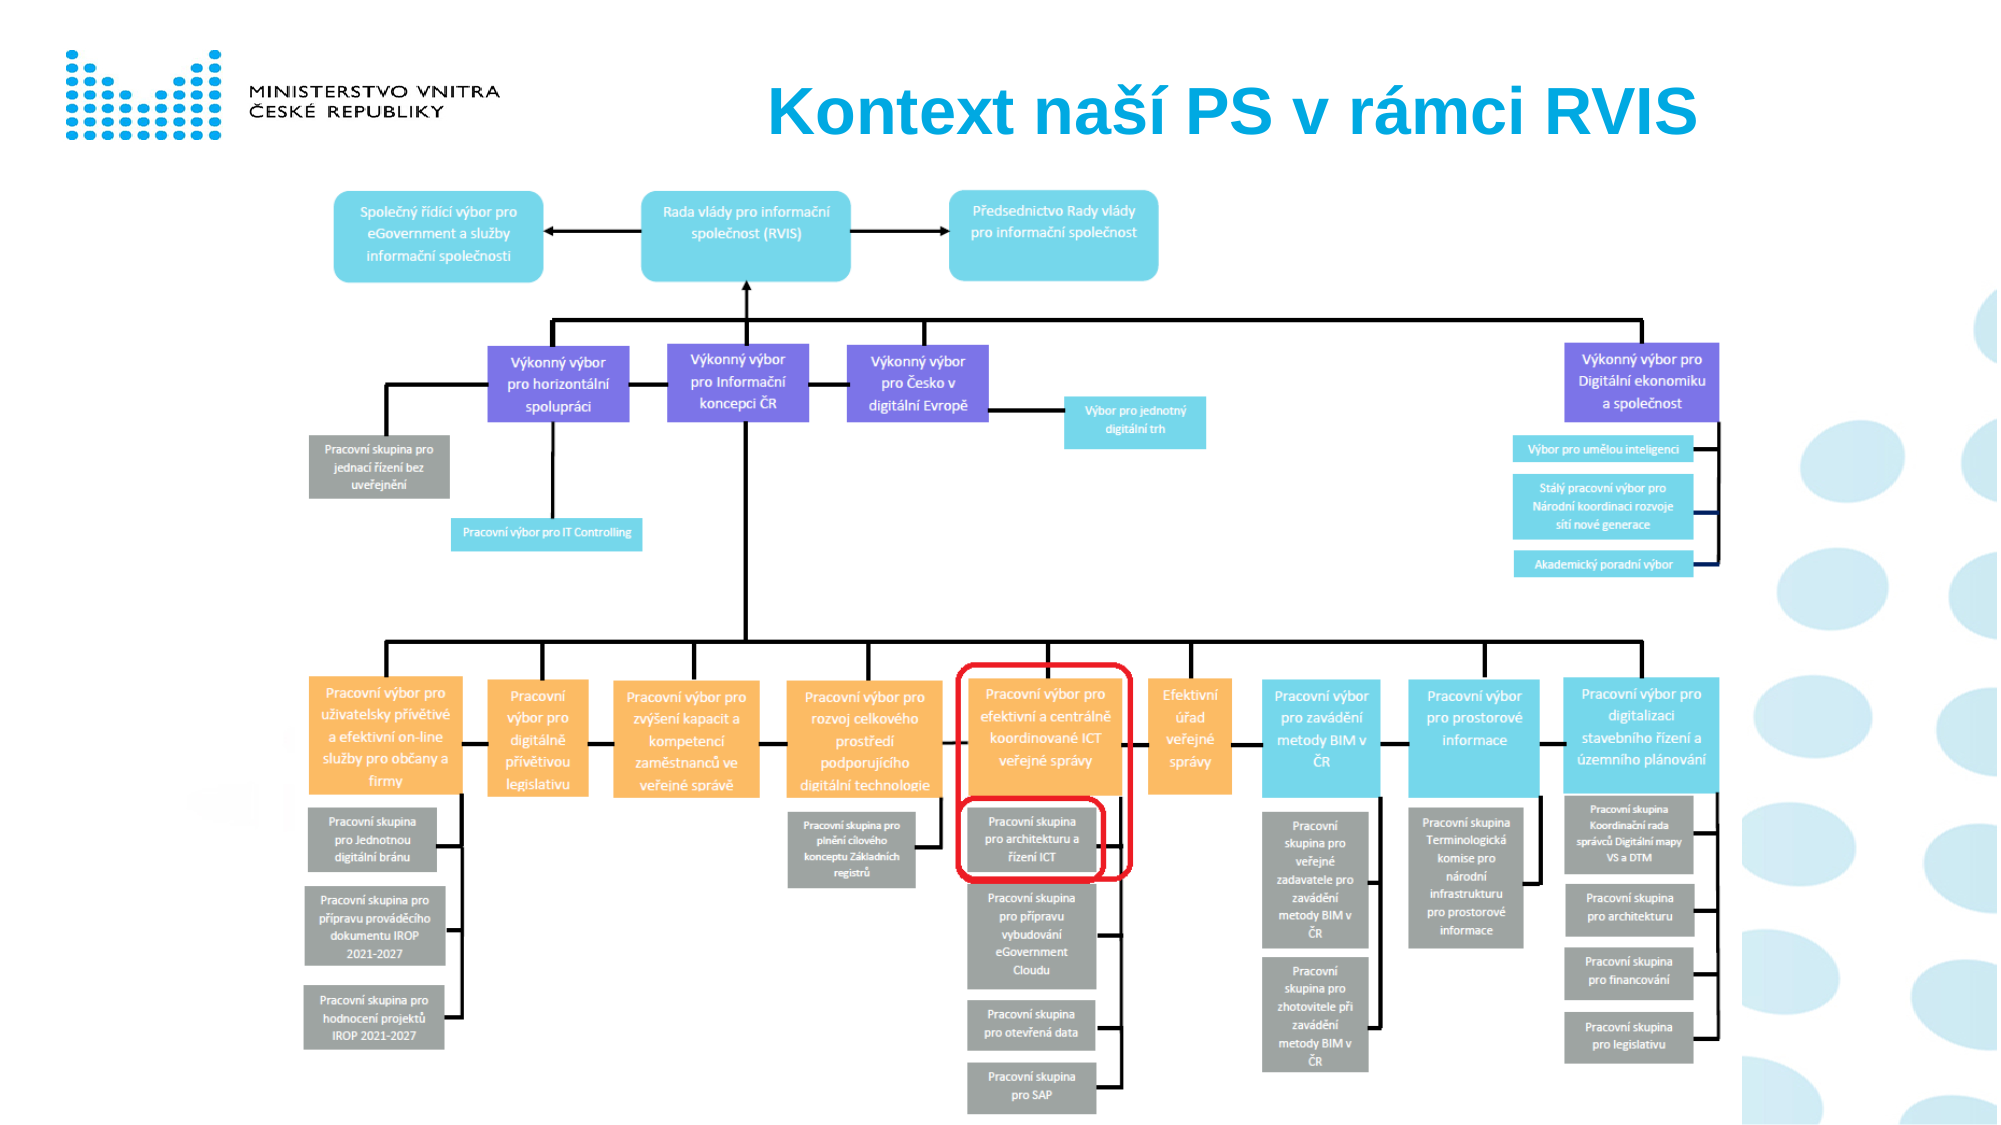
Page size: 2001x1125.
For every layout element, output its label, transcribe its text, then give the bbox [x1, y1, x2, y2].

title Kontext naší PS v rámci RVIS [529, 51, 1938, 164]
picture [0, 0, 2000, 1125]
